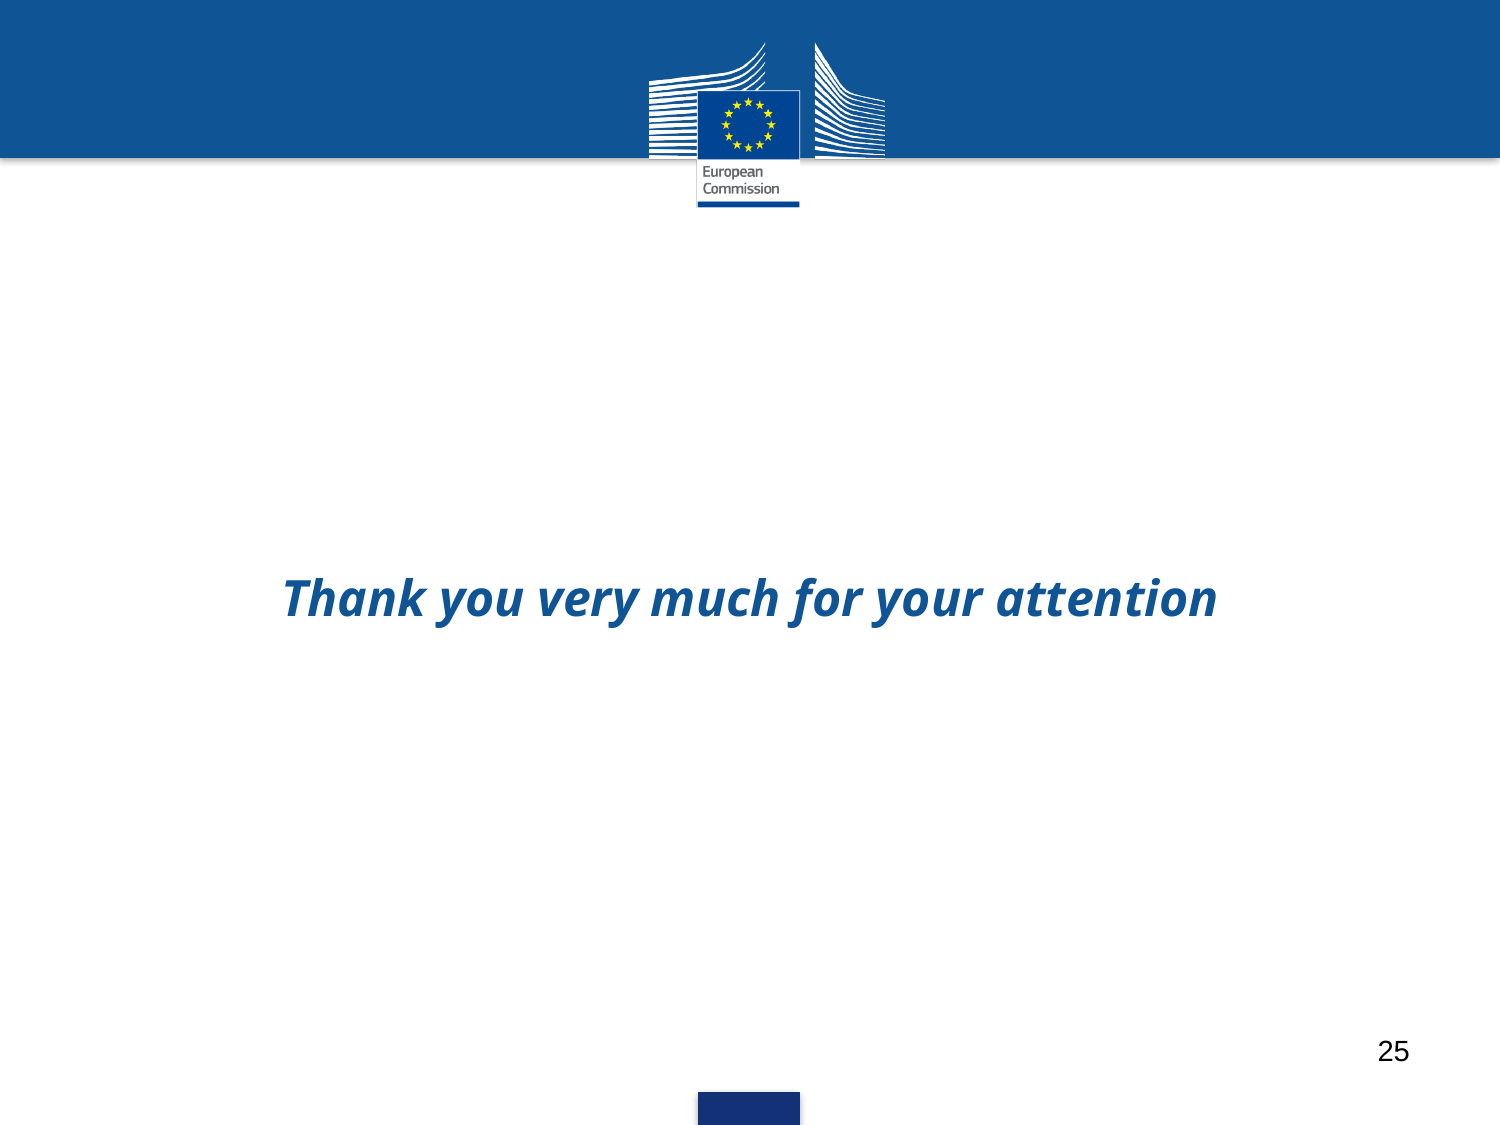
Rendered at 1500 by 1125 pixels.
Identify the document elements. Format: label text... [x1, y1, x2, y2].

slide_number 25 [1074, 1024, 1426, 1103]
picture [649, 42, 885, 208]
list Thank you very much for your attention [74, 278, 1426, 988]
